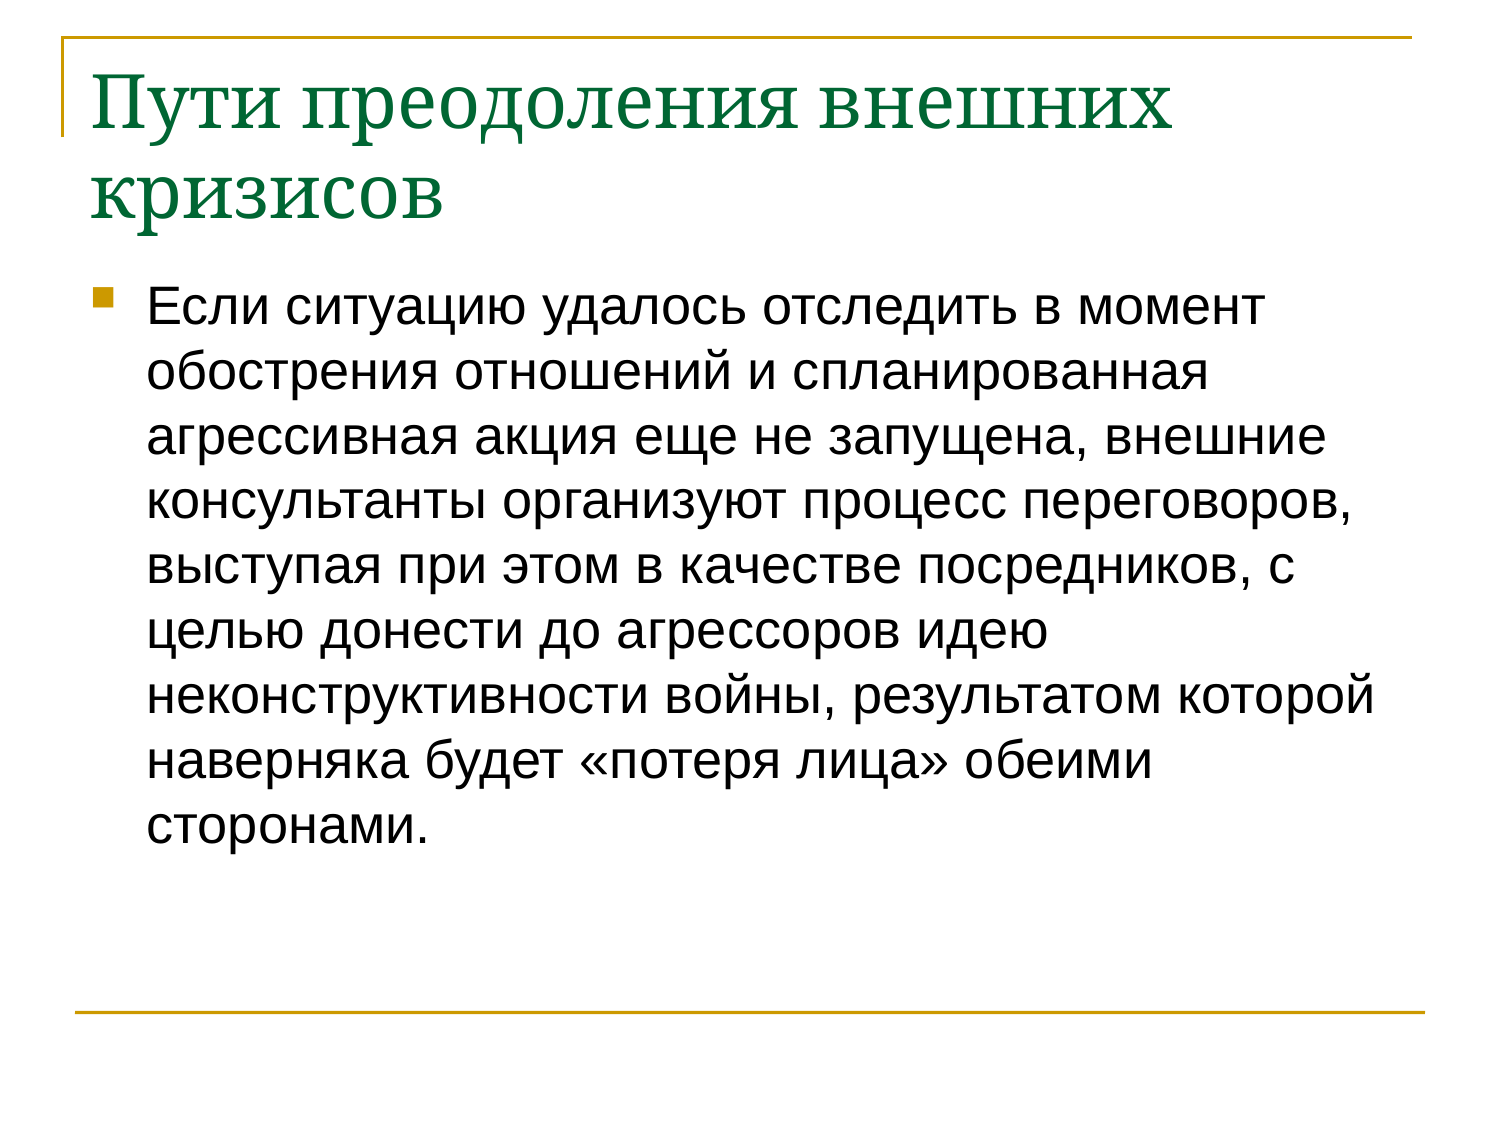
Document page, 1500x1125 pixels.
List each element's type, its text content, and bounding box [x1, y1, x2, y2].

title Пути преодоления внешних кризисов [74, 45, 1426, 233]
list Если ситуацию удалось отследить в момент обострения отношений и спланированная агрессивная акция еще не запущена, внешние консультанты организуют процесс переговоров, выступая при этом в качестве посредников, с целью донести до агрессоров идею неконструктивности войны, результатом которой наверняка будет «потеря лица» обеими сторонами. [74, 262, 1426, 1006]
